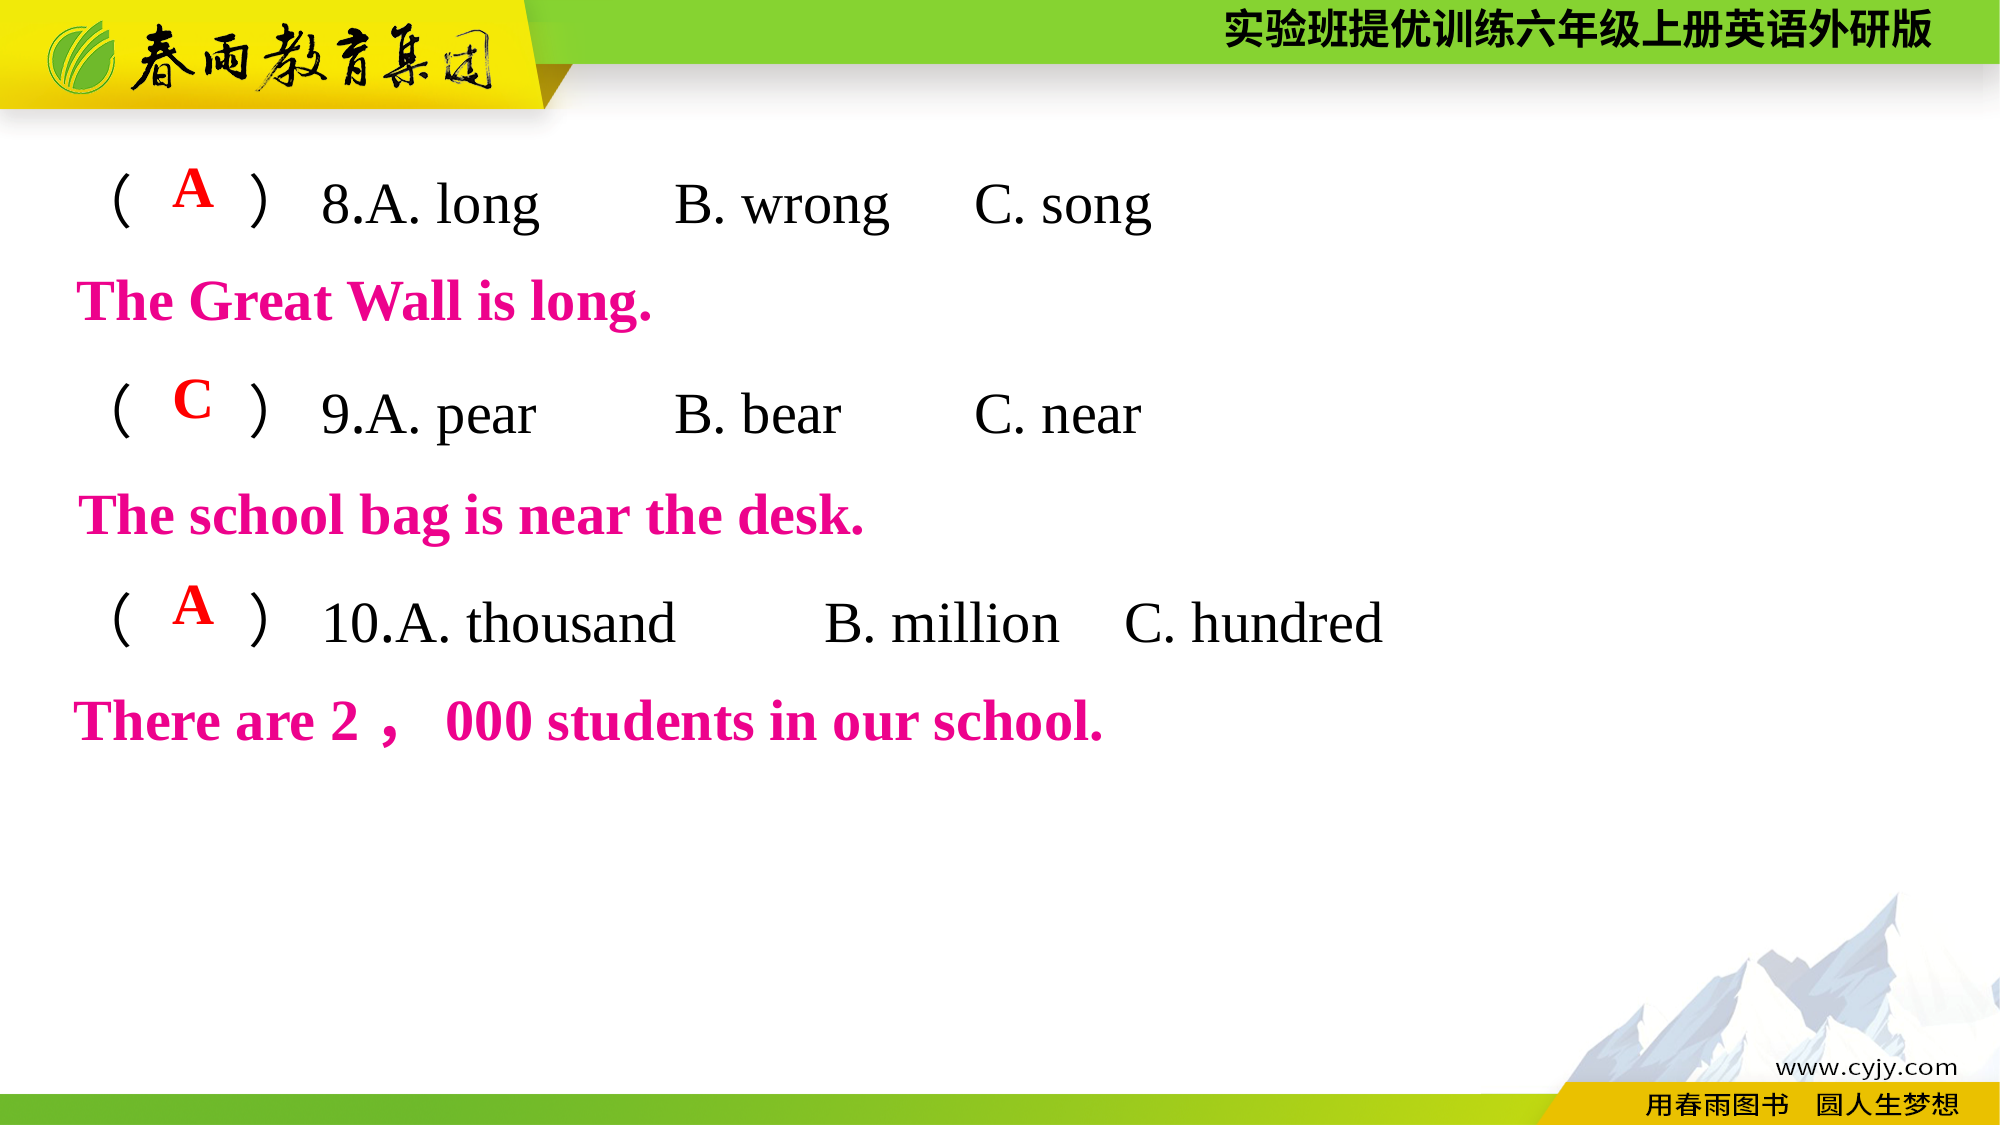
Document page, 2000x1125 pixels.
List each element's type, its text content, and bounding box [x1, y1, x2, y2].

text_box The school bag is near the desk. [63, 434, 881, 554]
text_box There are 2，000 students in our school. [59, 639, 1142, 760]
text_box A [157, 142, 230, 227]
text_box The Great Wall is long. [62, 219, 668, 340]
text_box A [157, 559, 230, 644]
list （ ）8.A. long B. wrong C. song （ ）9.A. pear B. bear C. near （ ）10.A. thousand B. million C. hundred [59, 122, 1944, 668]
picture [0, 0, 2000, 1125]
text_box C [157, 352, 230, 438]
